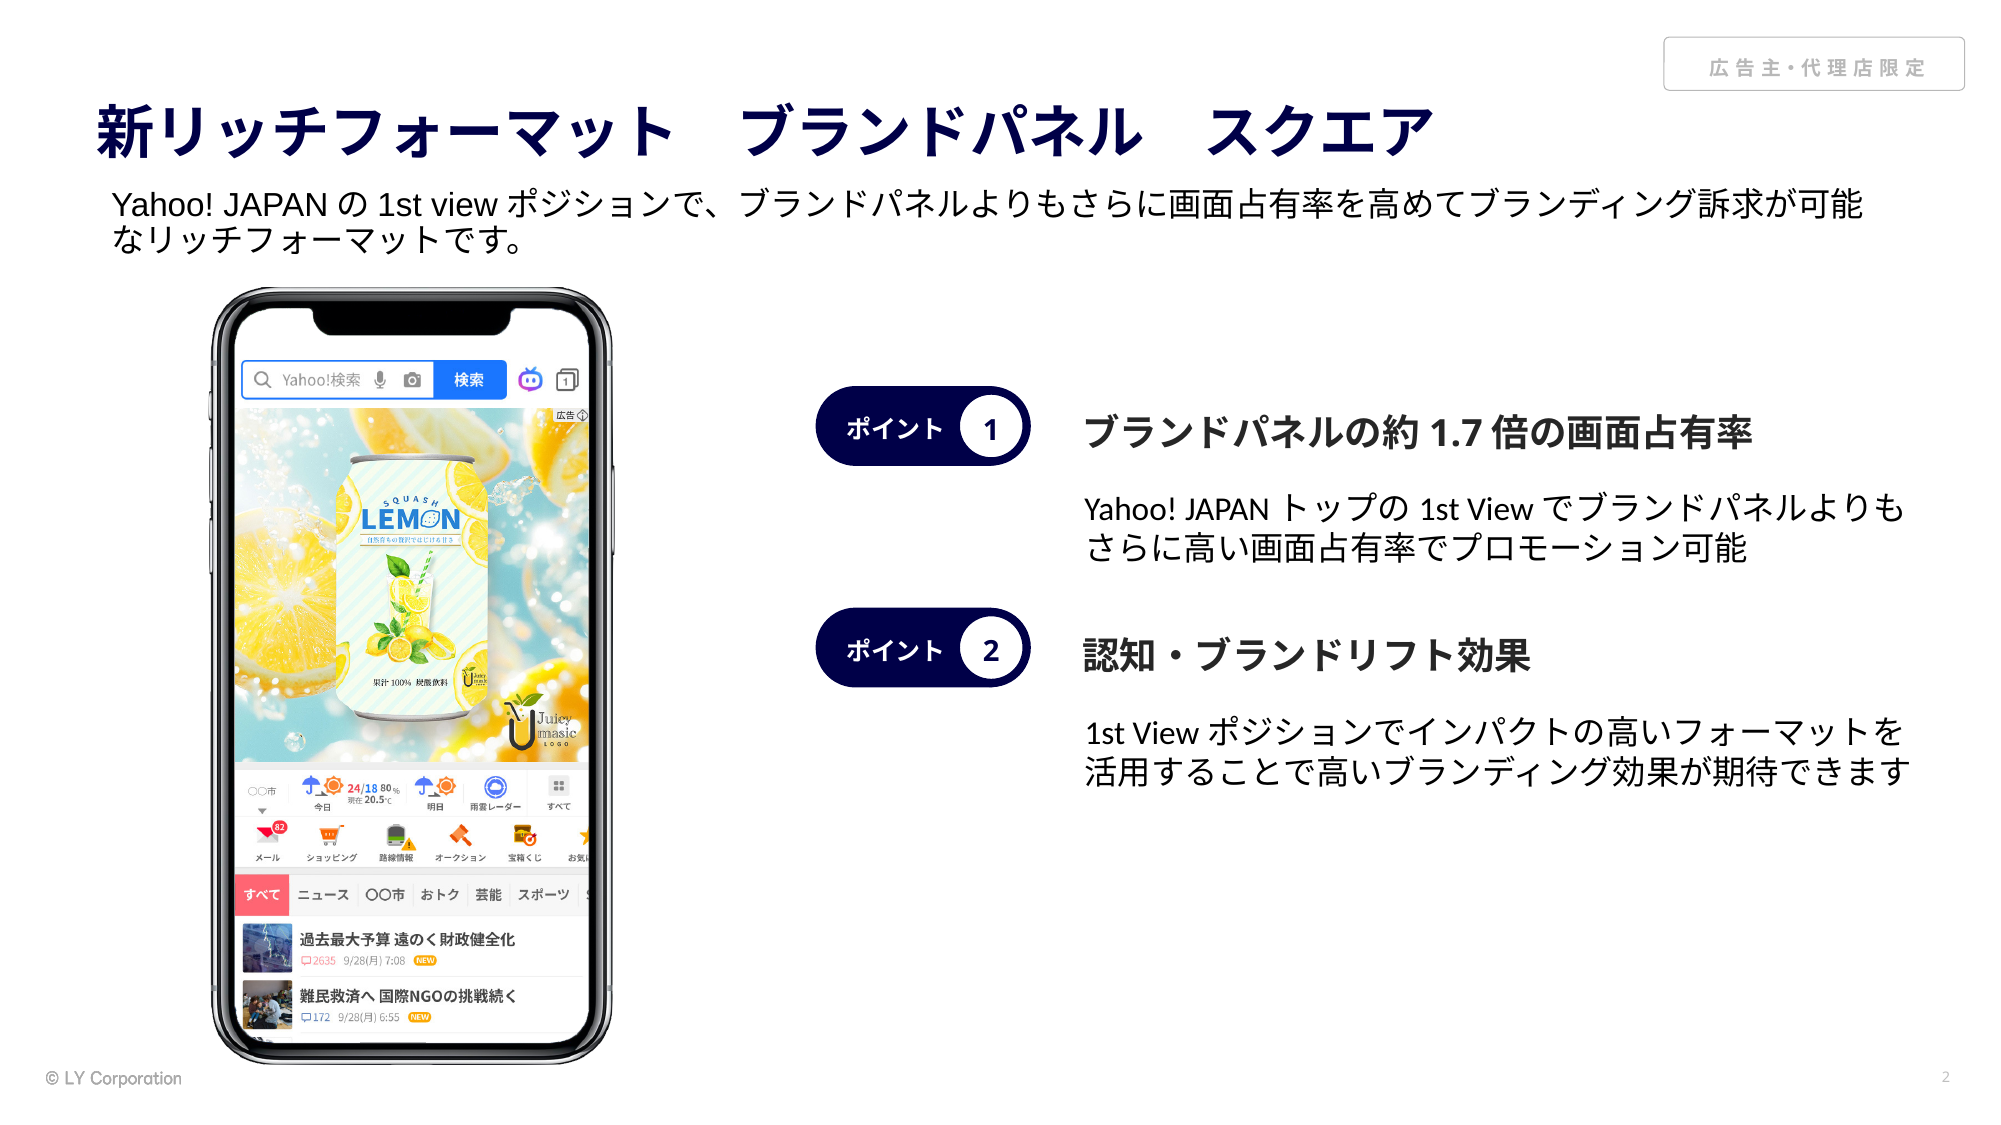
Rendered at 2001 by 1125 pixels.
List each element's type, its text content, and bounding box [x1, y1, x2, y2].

text_box 1st Viewポジションでインパクトの高いフォーマットを活用することで高いブランディング効果が期待できます [1069, 704, 1948, 799]
text_box 2 [954, 610, 1029, 685]
text_box 1 [954, 388, 1029, 463]
title 新リッチフォーマット ブランドパネル スクエア [96, 95, 1904, 180]
text_box ポイント [815, 386, 1021, 466]
text_box 認知・ブランドリフト効果 [1067, 615, 1772, 685]
text_box ブランドパネルの約1.7倍の画面占有率 [1067, 392, 1772, 461]
text_box Yahoo! JAPANの1st viewポジションで、ブランドパネルよりもさらに画面占有率を高めてブランディング訴求が可能なリッチフォーマットです。 [96, 180, 1904, 310]
text_box Yahoo! JAPANトップの1st Viewでブランドパネルよりも さらに高い画面占有率でプロモーション可能 [1069, 480, 1930, 575]
picture [46, 1071, 181, 1088]
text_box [203, 286, 624, 1079]
text_box ポイント [815, 607, 1022, 688]
